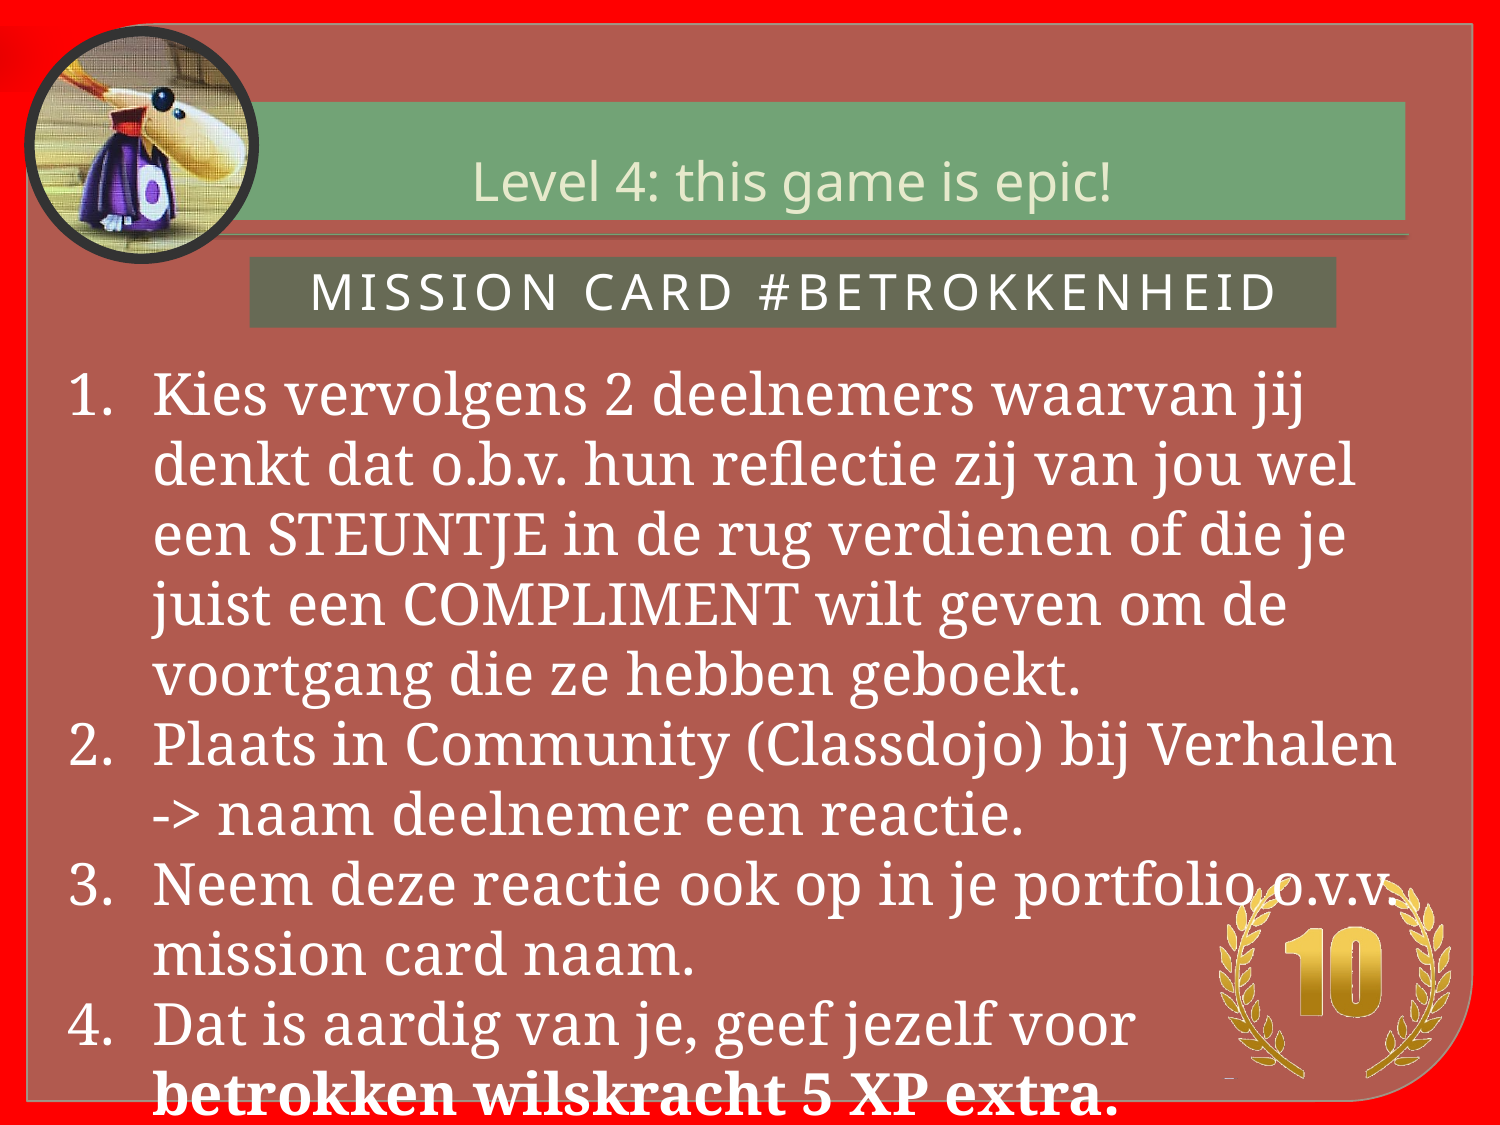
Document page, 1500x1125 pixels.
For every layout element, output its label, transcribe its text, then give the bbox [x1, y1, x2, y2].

text_box Kies vervolgens 2 deelnemers waarvan jij denkt dat o.b.v. hun reflectie zij van jou wel een STEUNTJE in de rug verdienen of die je juist een COMPLIMENT wilt geven om de voortgang die ze hebben geboekt. Plaats in Community (Classdojo) bij Verhalen -> naam deelnemer een reactie. Neem deze reactie ook op in je portfolio o.v.v. mission card naam. Dat is aardig van je, geef jezelf voor betrokken wilskracht 5 XP extra. [53, 349, 1424, 1125]
picture [1216, 869, 1453, 1079]
text_box Mission card #betrokkenheid [249, 256, 1337, 328]
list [29, 31, 255, 260]
title Level 4: this game is epic! [260, 101, 1406, 220]
